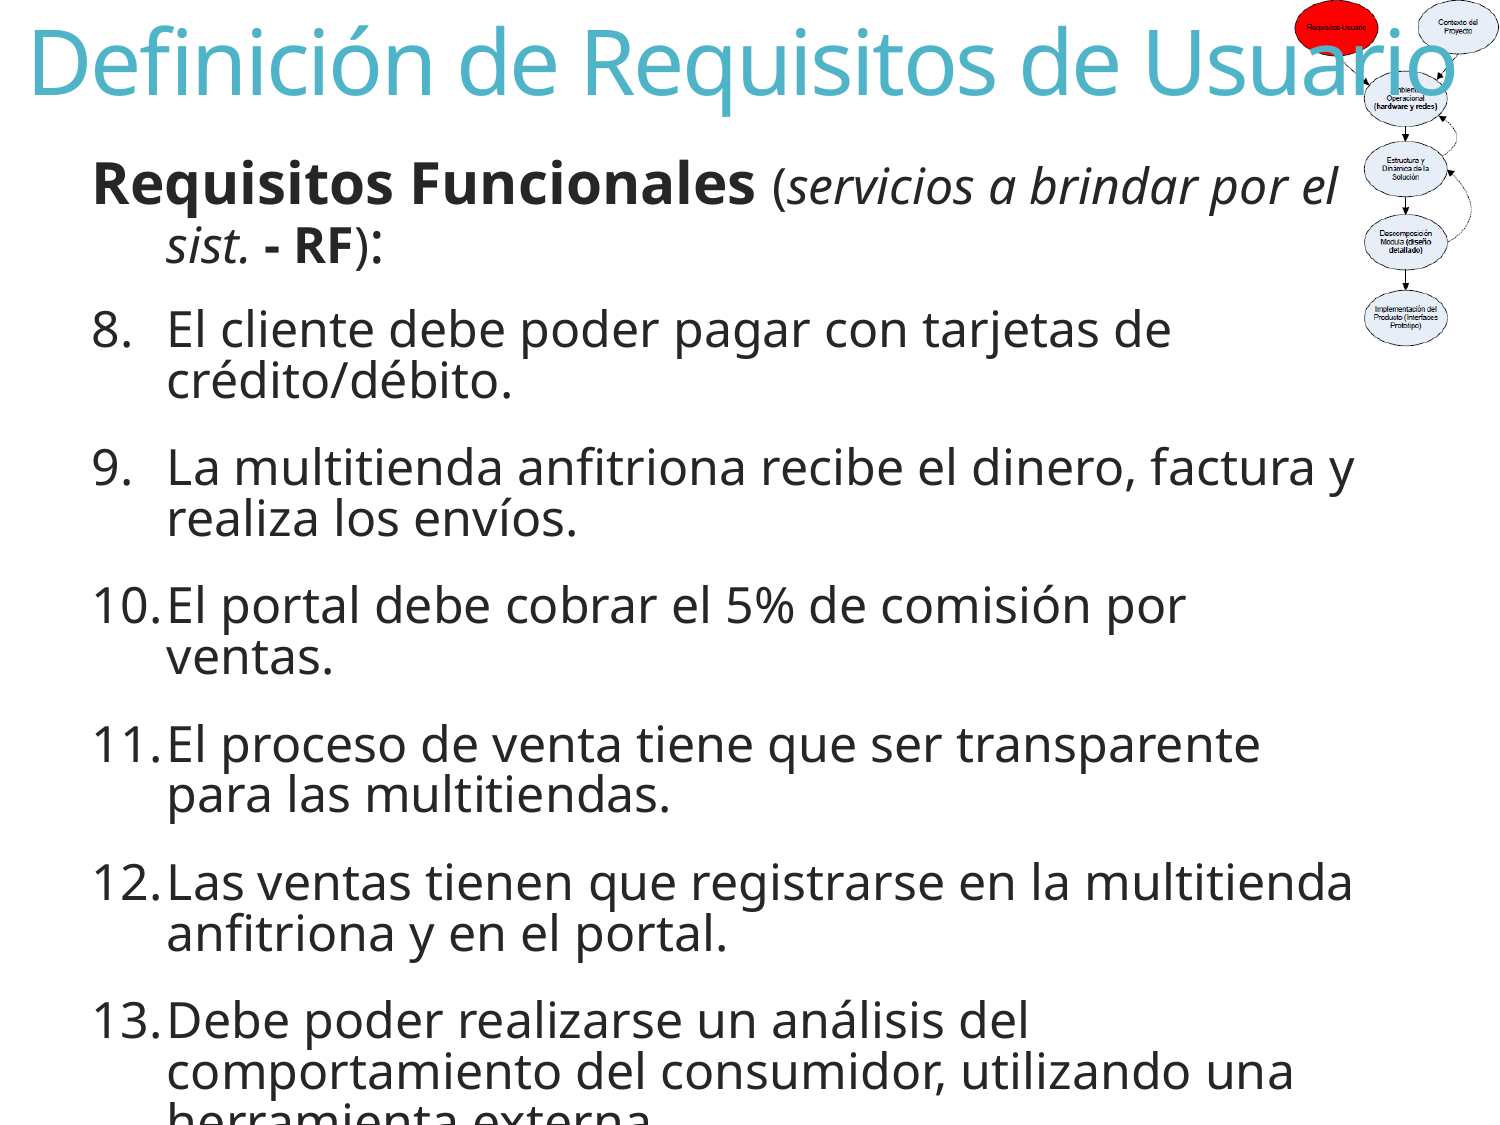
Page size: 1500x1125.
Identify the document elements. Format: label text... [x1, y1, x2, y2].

picture [1293, 0, 1500, 347]
title Definición de Requisitos de Usuario [11, 7, 1293, 126]
list Requisitos Funcionales (servicios a brindar por el sist. - RF): El cliente debe poder pagar con tarjetas de crédito/débito. La multitienda anfitriona recibe el dinero, factura y realiza los envíos. El portal debe cobrar el 5% de comisión por ventas. El proceso de venta tiene que ser transparente para las multitiendas. Las ventas tienen que registrarse en la multitienda anfitriona y en el portal. Debe poder realizarse un análisis del comportamiento del consumidor, utilizando una herramienta externa. Los empleados del portal deben poder administrar los datos del portal utilizando una herramienta externa. [76, 149, 1376, 1118]
